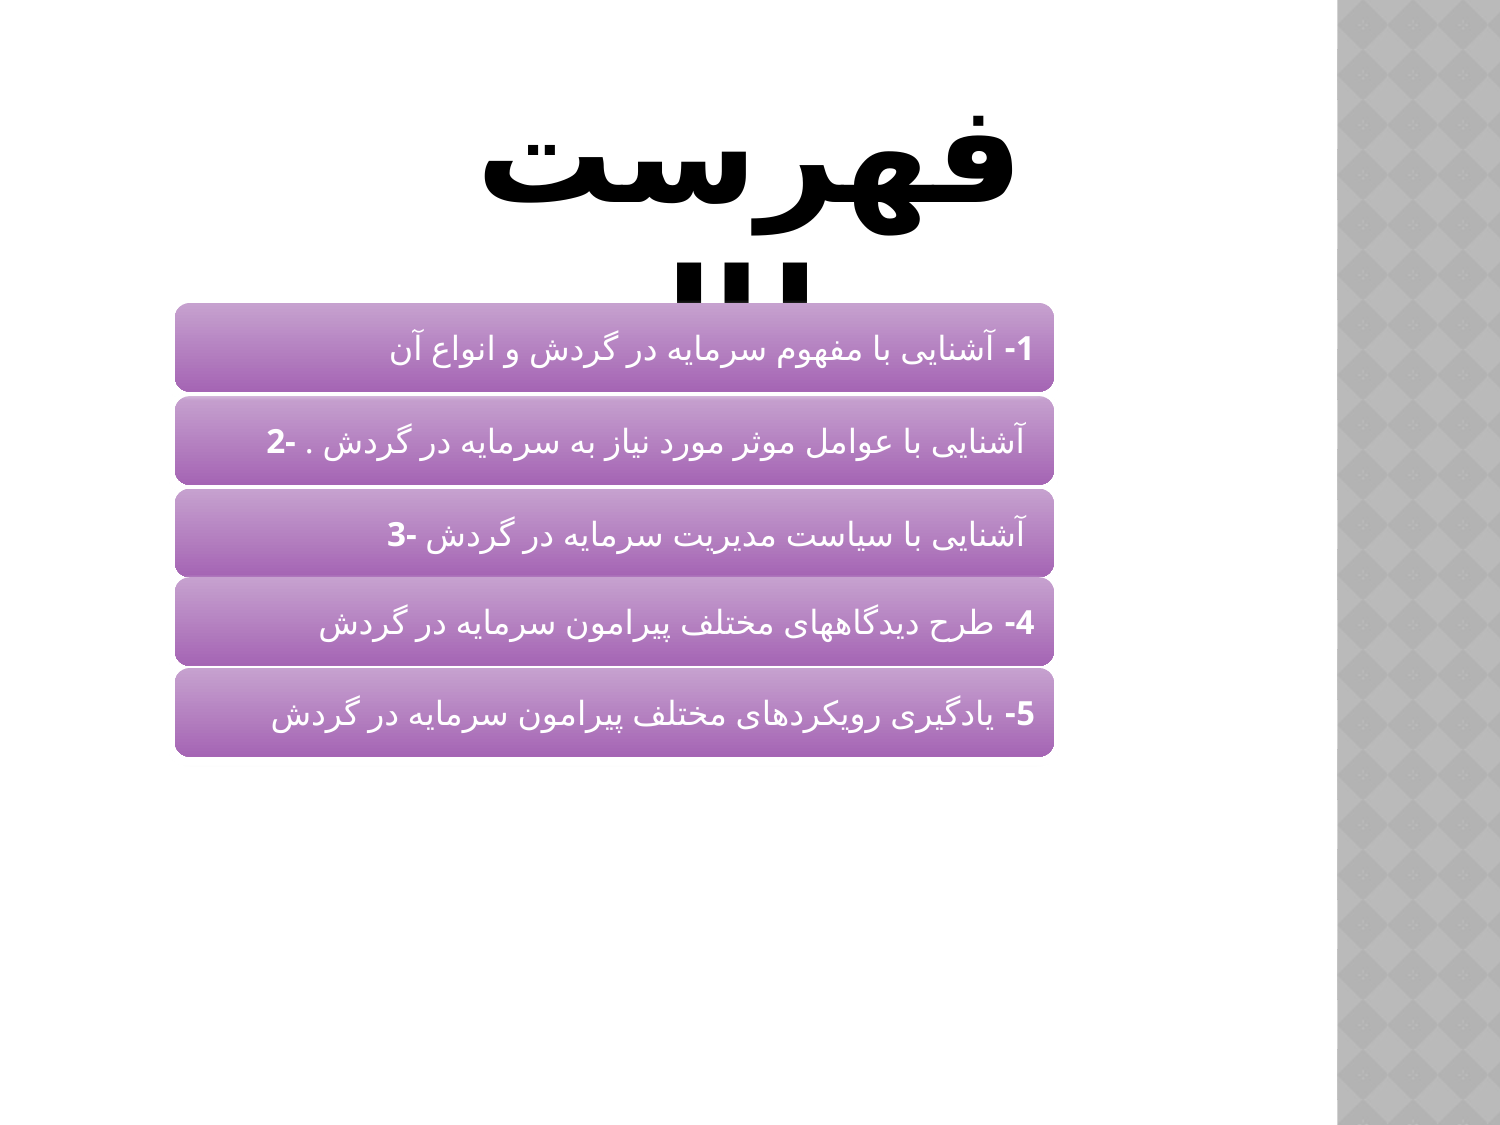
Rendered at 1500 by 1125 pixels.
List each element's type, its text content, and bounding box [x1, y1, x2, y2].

text_box 1- آشنایی با مفهوم سرمایه در گردش و انواع آن [174, 302, 1054, 392]
text_box 4- طرح دیدگاههای مختلف پیرامون سرمایه در گردش [174, 577, 1054, 666]
text_box 5- یادگیری رویکردهای مختلف پیرامون سرمایه در گردش [174, 667, 1054, 757]
text_box فهرست مطالب [281, 58, 1219, 403]
text_box 2- . آشنایی با عوامل موثر مورد نیاز به سرمایه در گردش [174, 399, 1054, 485]
text_box 3- آشنایی با سیاست مدیریت سرمایه در گردش [174, 488, 1054, 576]
